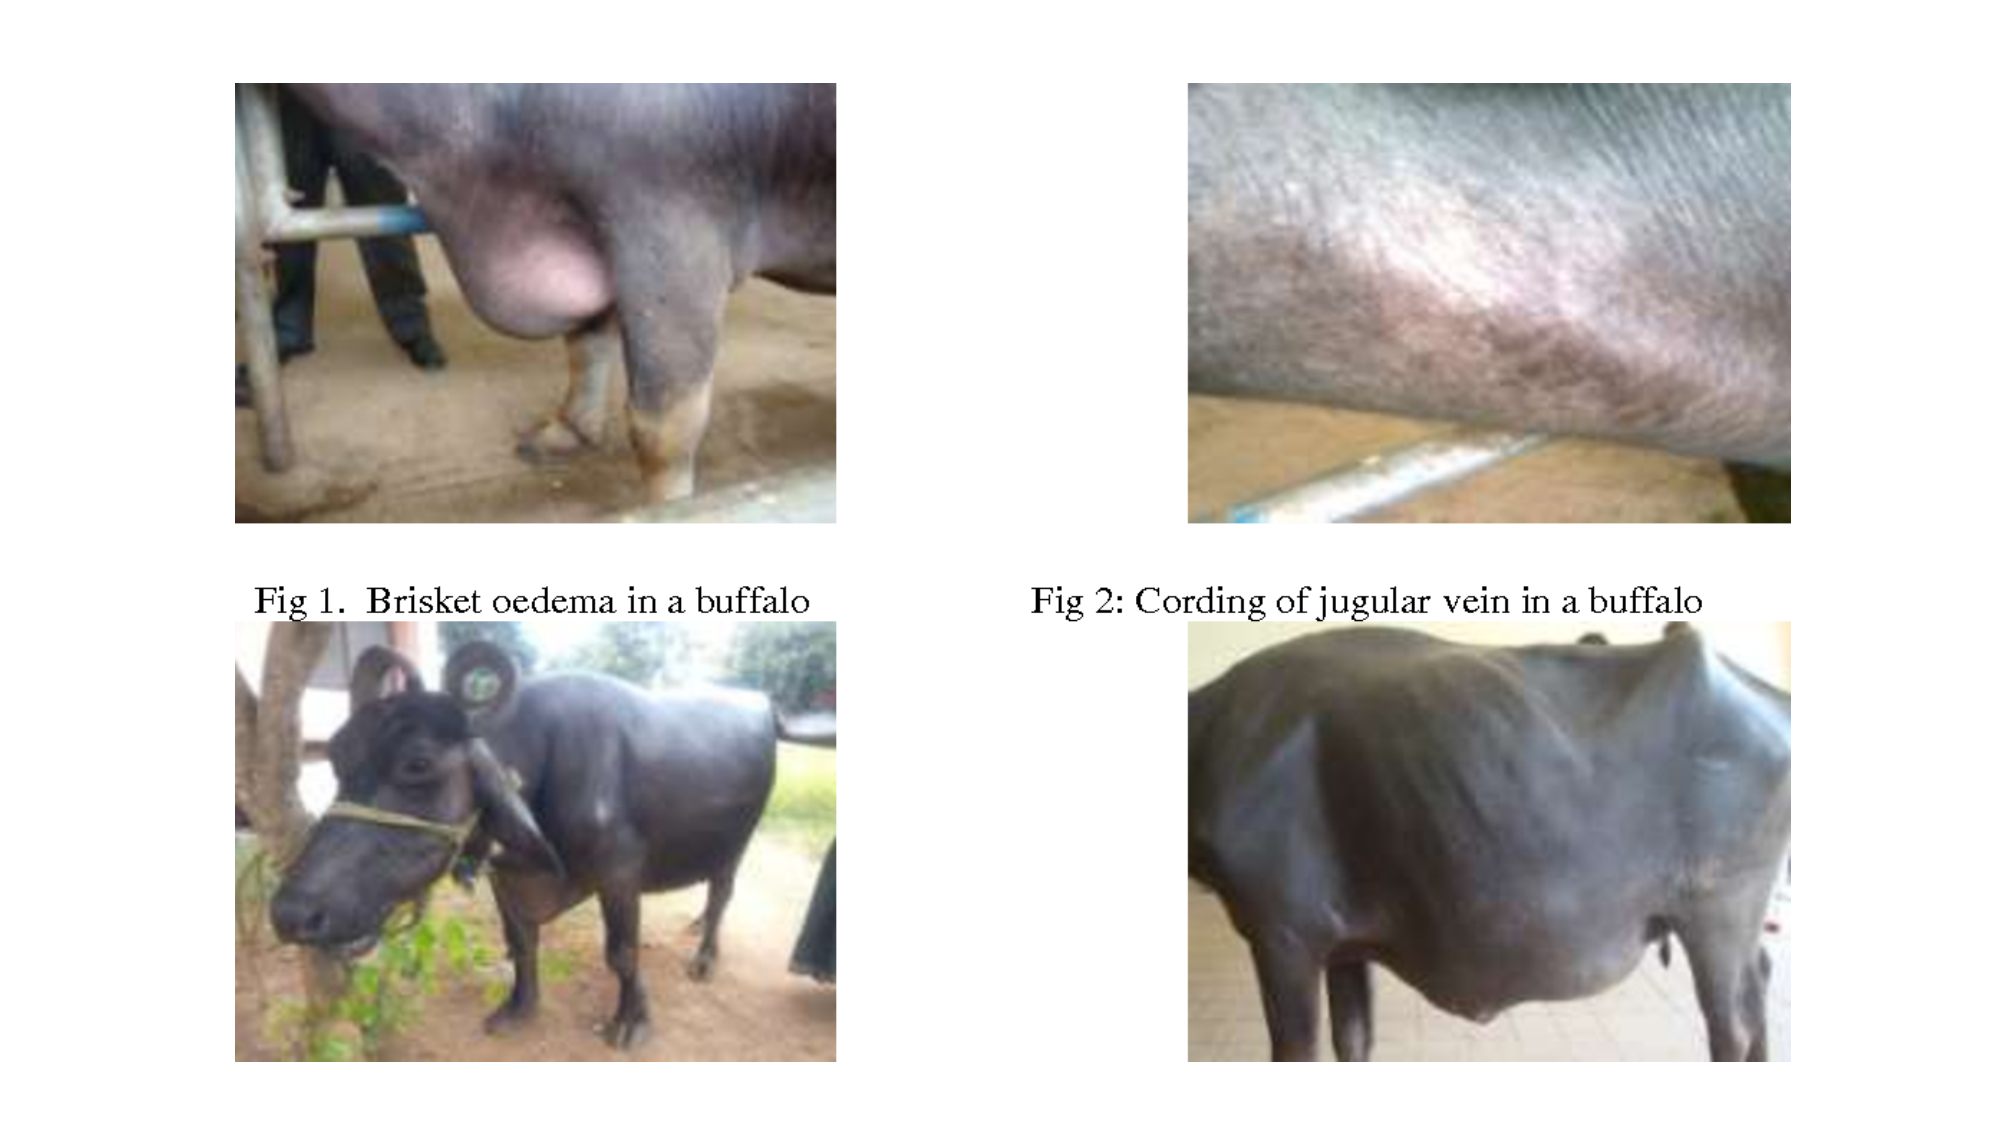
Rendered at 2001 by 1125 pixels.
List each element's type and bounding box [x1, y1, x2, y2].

list [235, 83, 1791, 1062]
